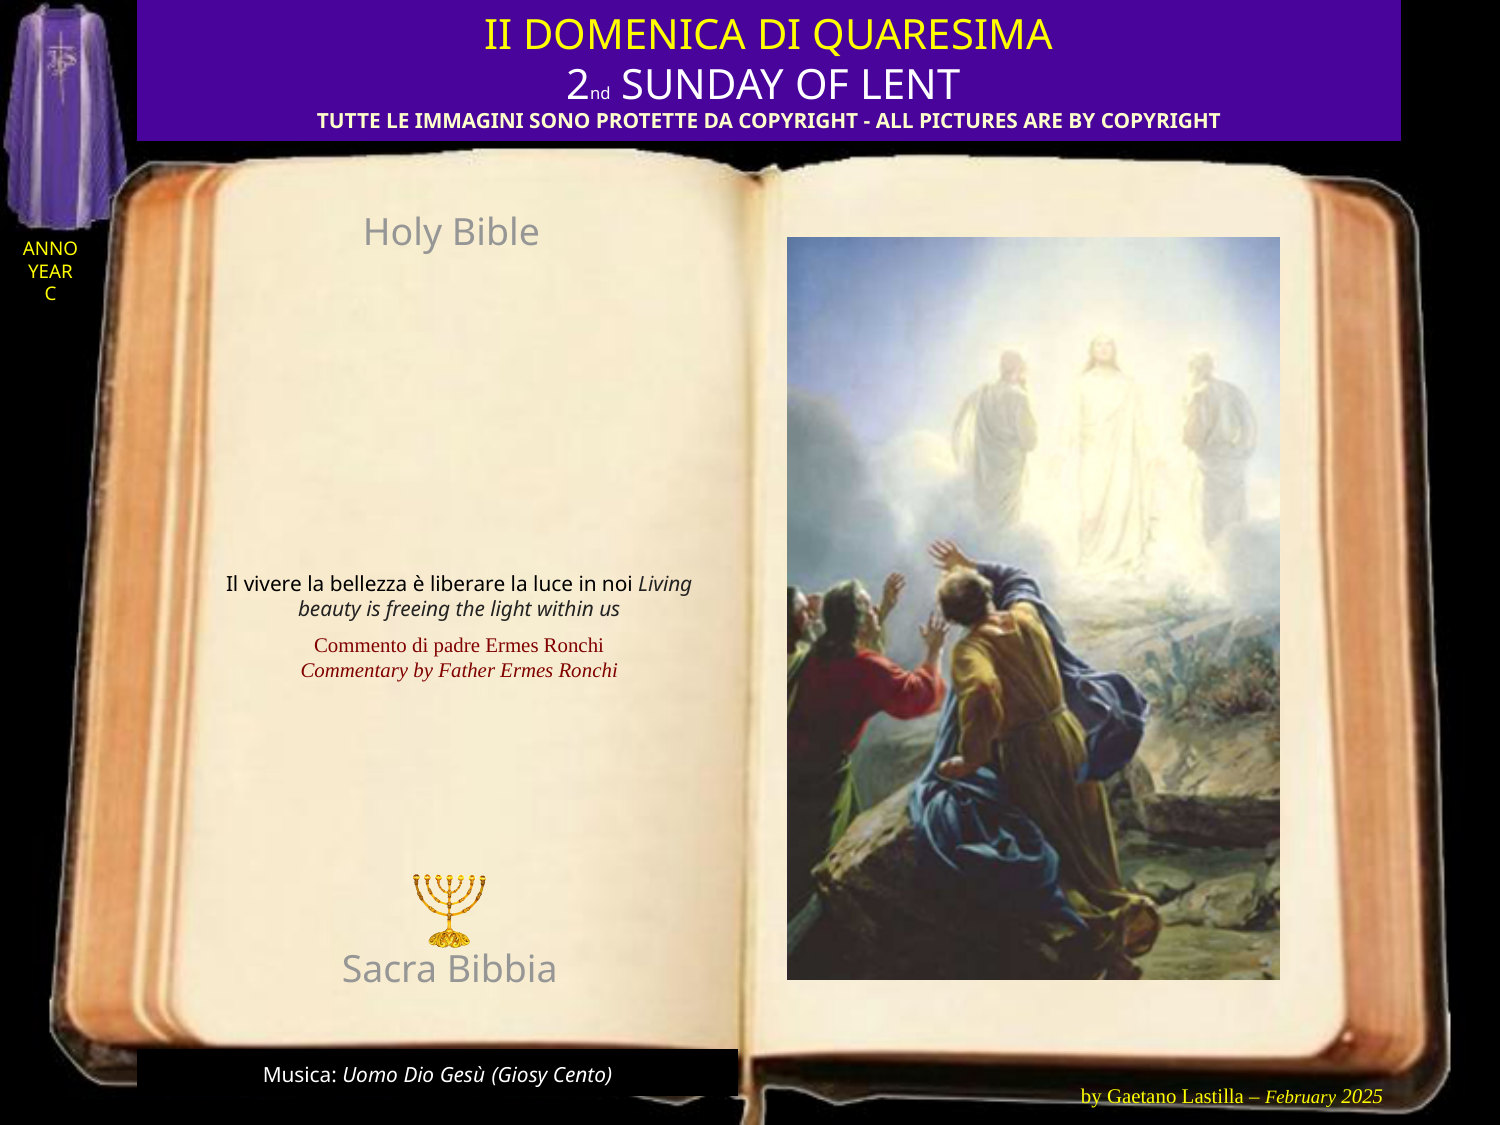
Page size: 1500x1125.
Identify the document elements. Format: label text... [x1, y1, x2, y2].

text_box II DOMENICA DI QUARESIMA 2nd SUNDAY OF LENT TUTTE LE IMMAGINI SONO PROTETTE DA COPYRIGHT - ALL PICTURES ARE BY COPYRIGHT [137, 0, 1400, 141]
text_box by Gaetano Lastilla – February 2025 [950, 1075, 1500, 1116]
text_box ANNO YEAR C [7, 229, 93, 312]
text_box Holy Bible [348, 199, 556, 261]
text_box Sacra Bibbia [187, 937, 713, 998]
text_box Commento di padre Ermes Ronchi Commentary by Father Ermes Ronchi [80, 624, 787, 689]
text_box Musica: Uomo Dio Gesù (Giosy Cento) [137, 1050, 738, 1096]
picture [0, 0, 1500, 1125]
text_box Il vivere la bellezza è liberare la luce in noi Living beauty is freeing the light within us [196, 562, 722, 624]
